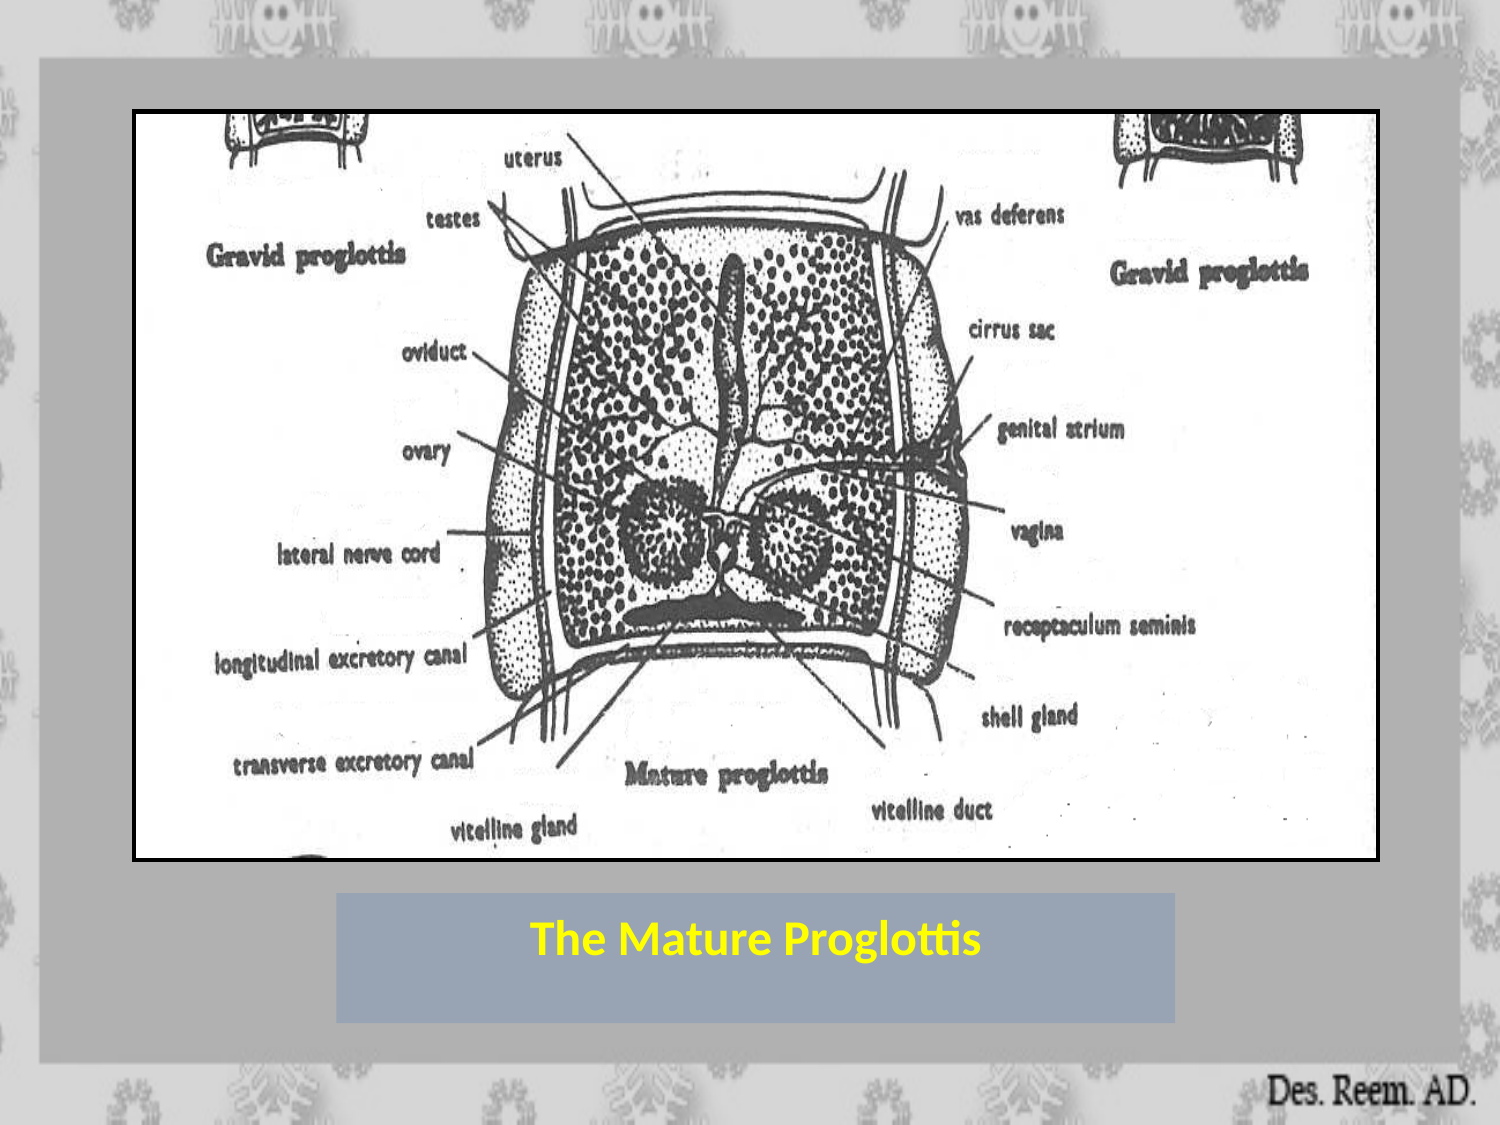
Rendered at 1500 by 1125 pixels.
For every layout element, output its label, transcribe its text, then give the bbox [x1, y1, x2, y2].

picture [0, 0, 1500, 1125]
text_box The Mature Proglottis [334, 891, 1177, 1025]
